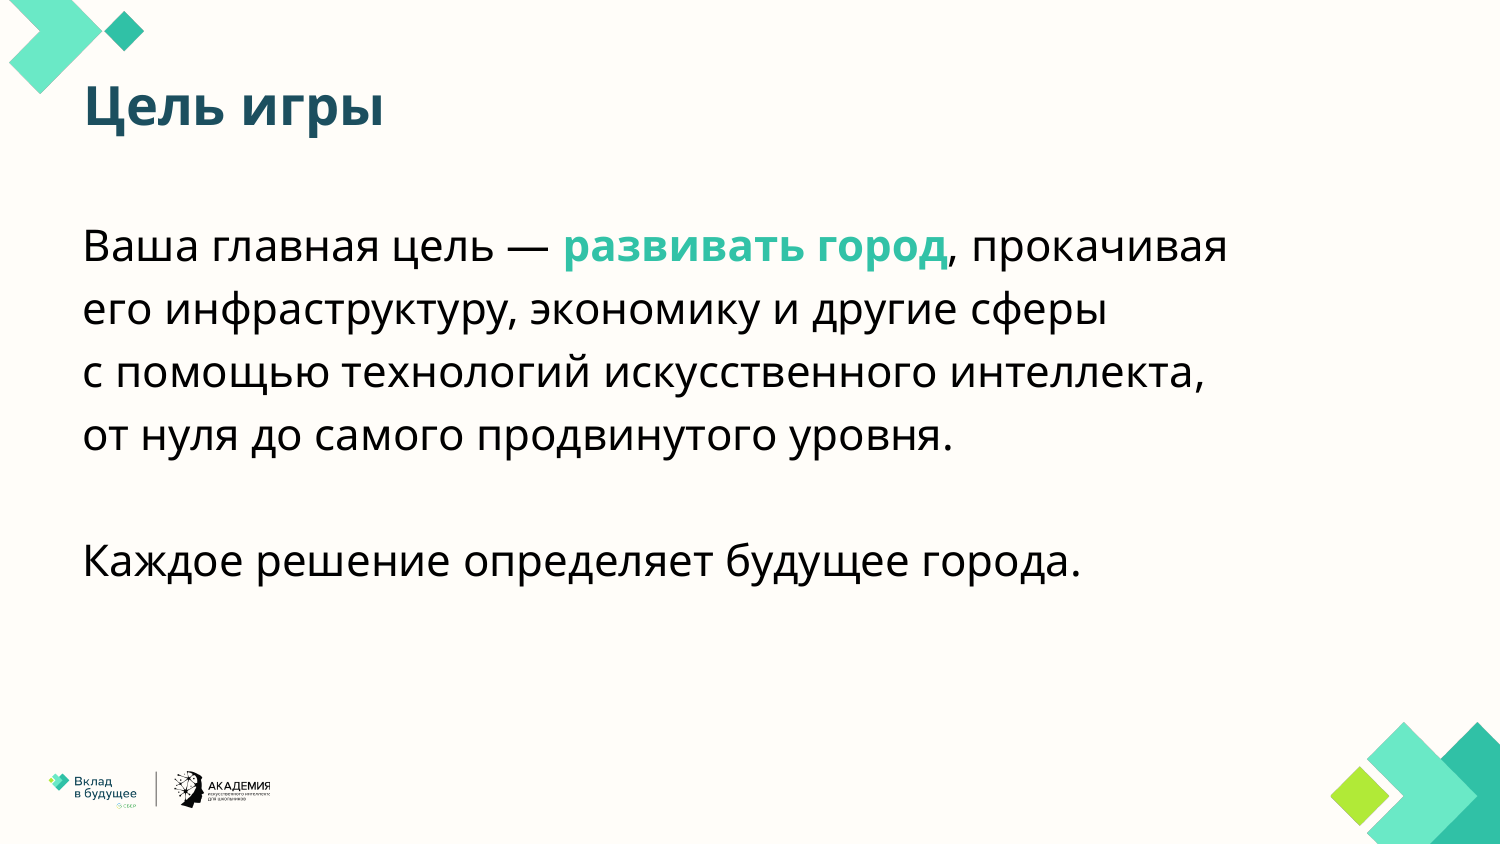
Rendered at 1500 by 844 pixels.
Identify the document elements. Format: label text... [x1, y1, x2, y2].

picture [9, 0, 144, 94]
picture [1330, 722, 1500, 844]
picture [31, 756, 270, 826]
text_box Ваша главная цель — развивать город, прокачивая его инфраструктуру, экономику и другие сферы с помощью технологий искусственного интеллекта, от нуля до самого продвинутого уровня. Каждое решение определяет будущее города. [75, 200, 1338, 593]
text_box Цель игры [76, 70, 1358, 145]
